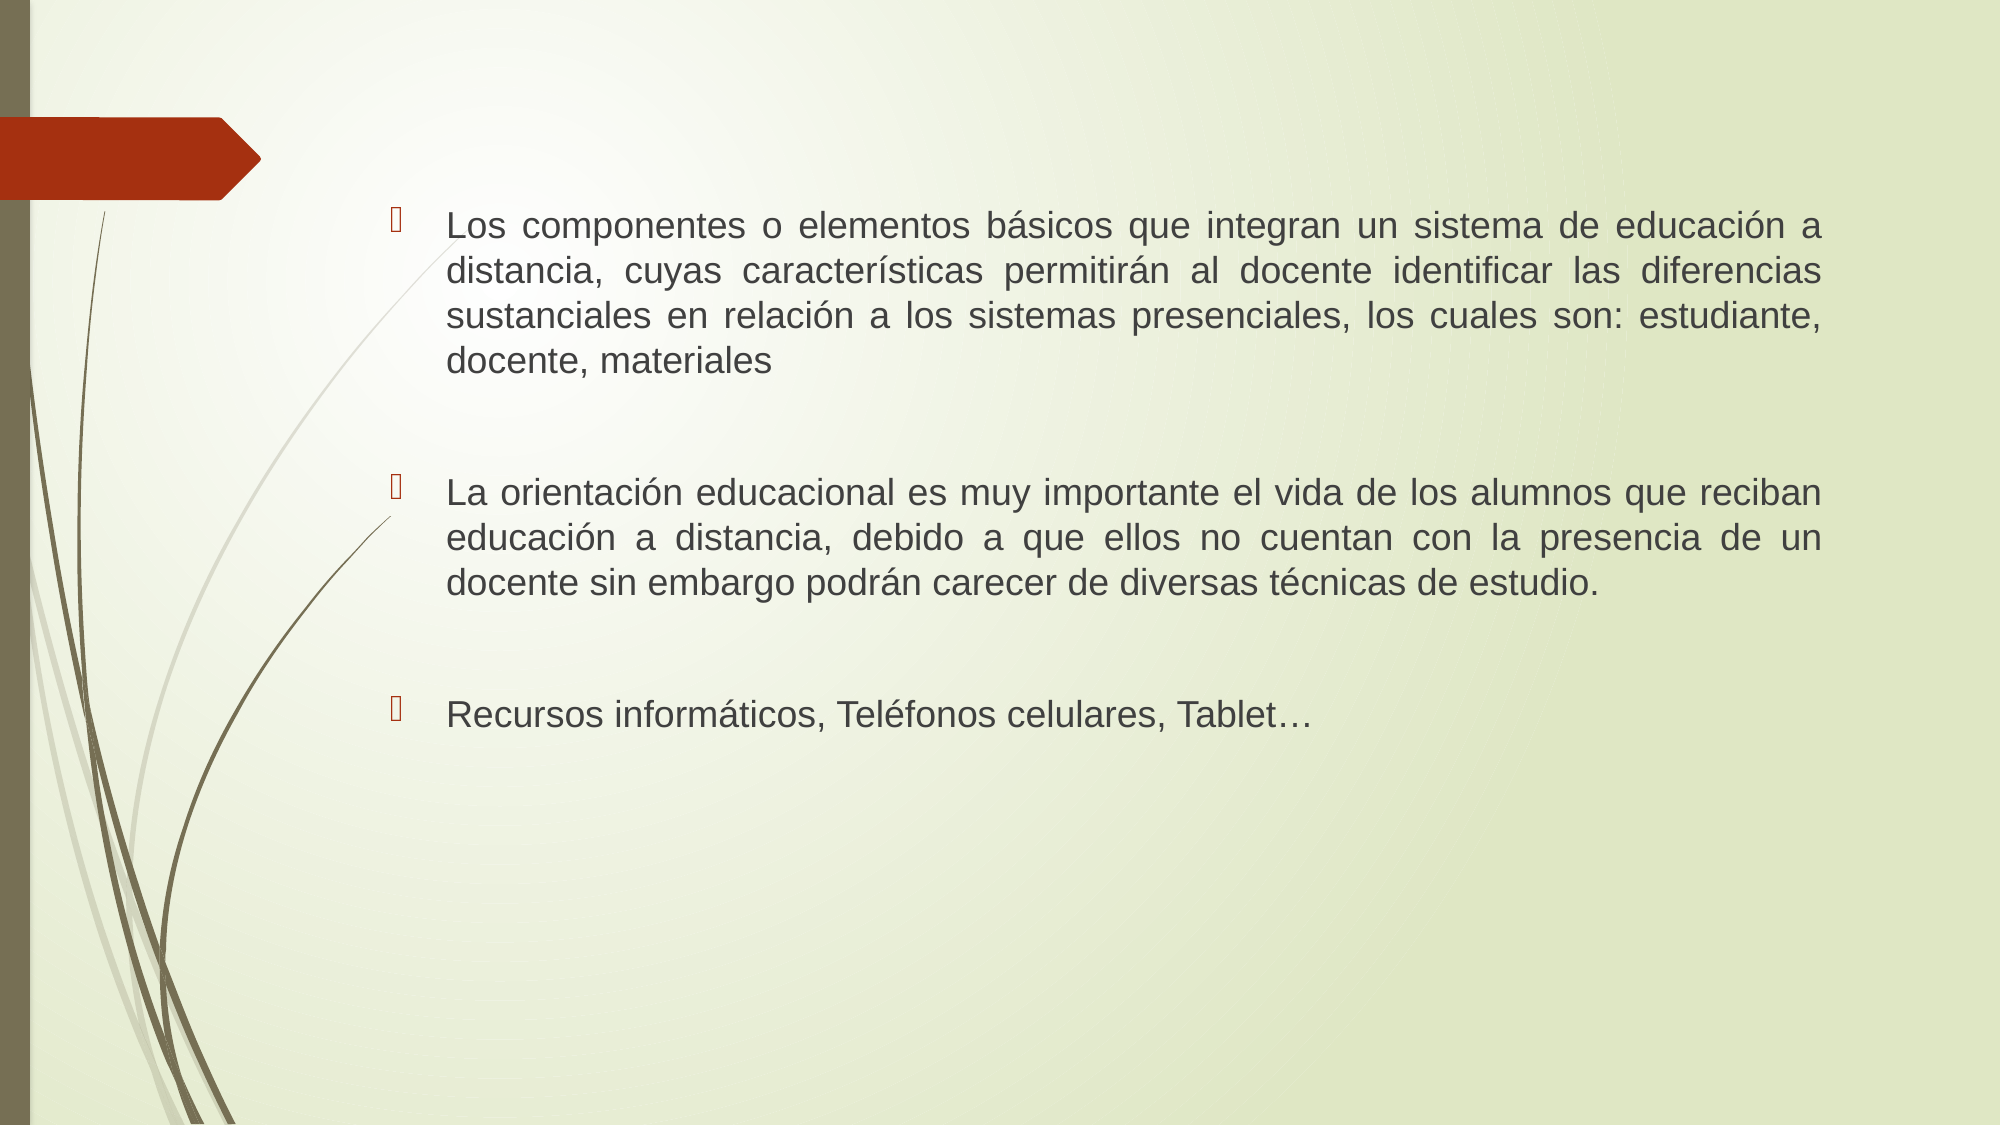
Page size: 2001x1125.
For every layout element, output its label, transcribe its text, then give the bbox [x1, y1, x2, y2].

list Los componentes o elementos básicos que integran un sistema de educación a distancia, cuyas características permitirán al docente identificar las diferencias sustanciales en relación a los sistemas presenciales, los cuales son: estudiante, docente, materiales La orientación educacional es muy importante el vida de los alumnos que reciban educación a distancia, debido a que ellos no cuentan con la presencia de un docente sin embargo podrán carecer de diversas técnicas de estudio. Recursos informáticos, Teléfonos celulares, Tablet… [374, 127, 1838, 1028]
